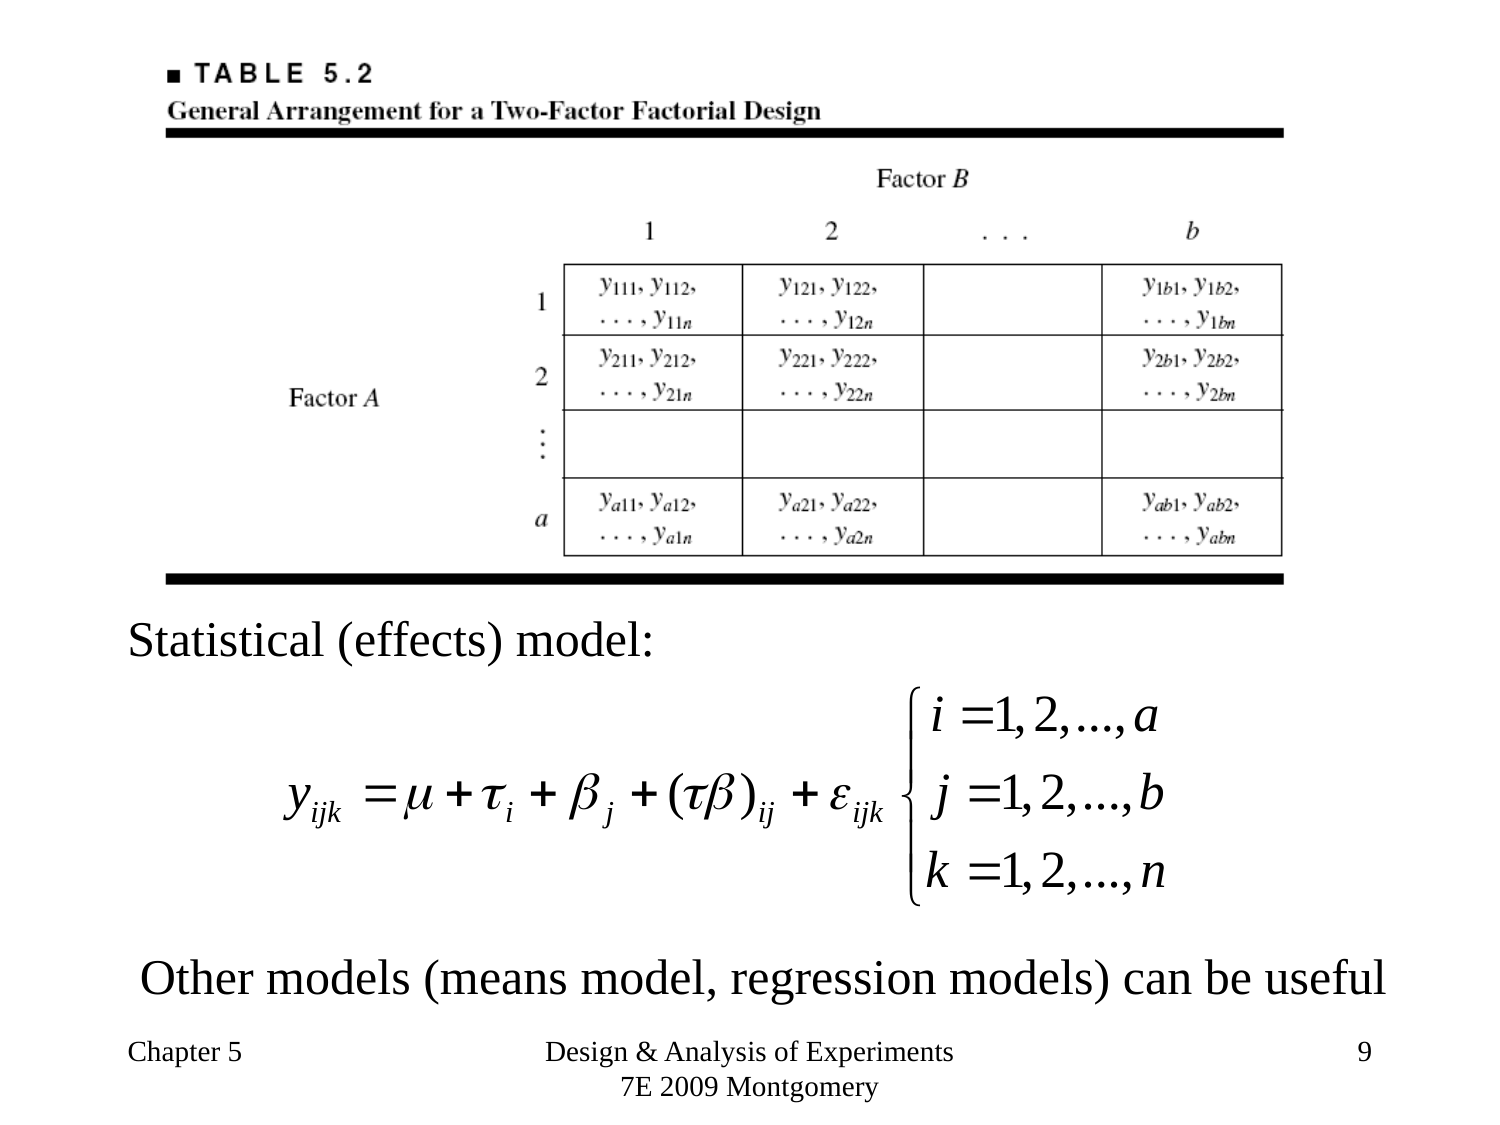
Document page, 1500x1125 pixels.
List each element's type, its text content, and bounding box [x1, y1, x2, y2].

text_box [274, 674, 1176, 919]
footer Design & Analysis of Experiments 7E 2009 Montgomery [512, 1024, 988, 1101]
text_box Statistical (effects) model: [112, 598, 850, 674]
text_box Other models (means model, regression models) can be useful [124, 937, 1413, 1013]
slide_number Chapter 5 [112, 1024, 426, 1101]
picture [124, 49, 1317, 615]
slide_number 9 [1074, 1024, 1388, 1101]
